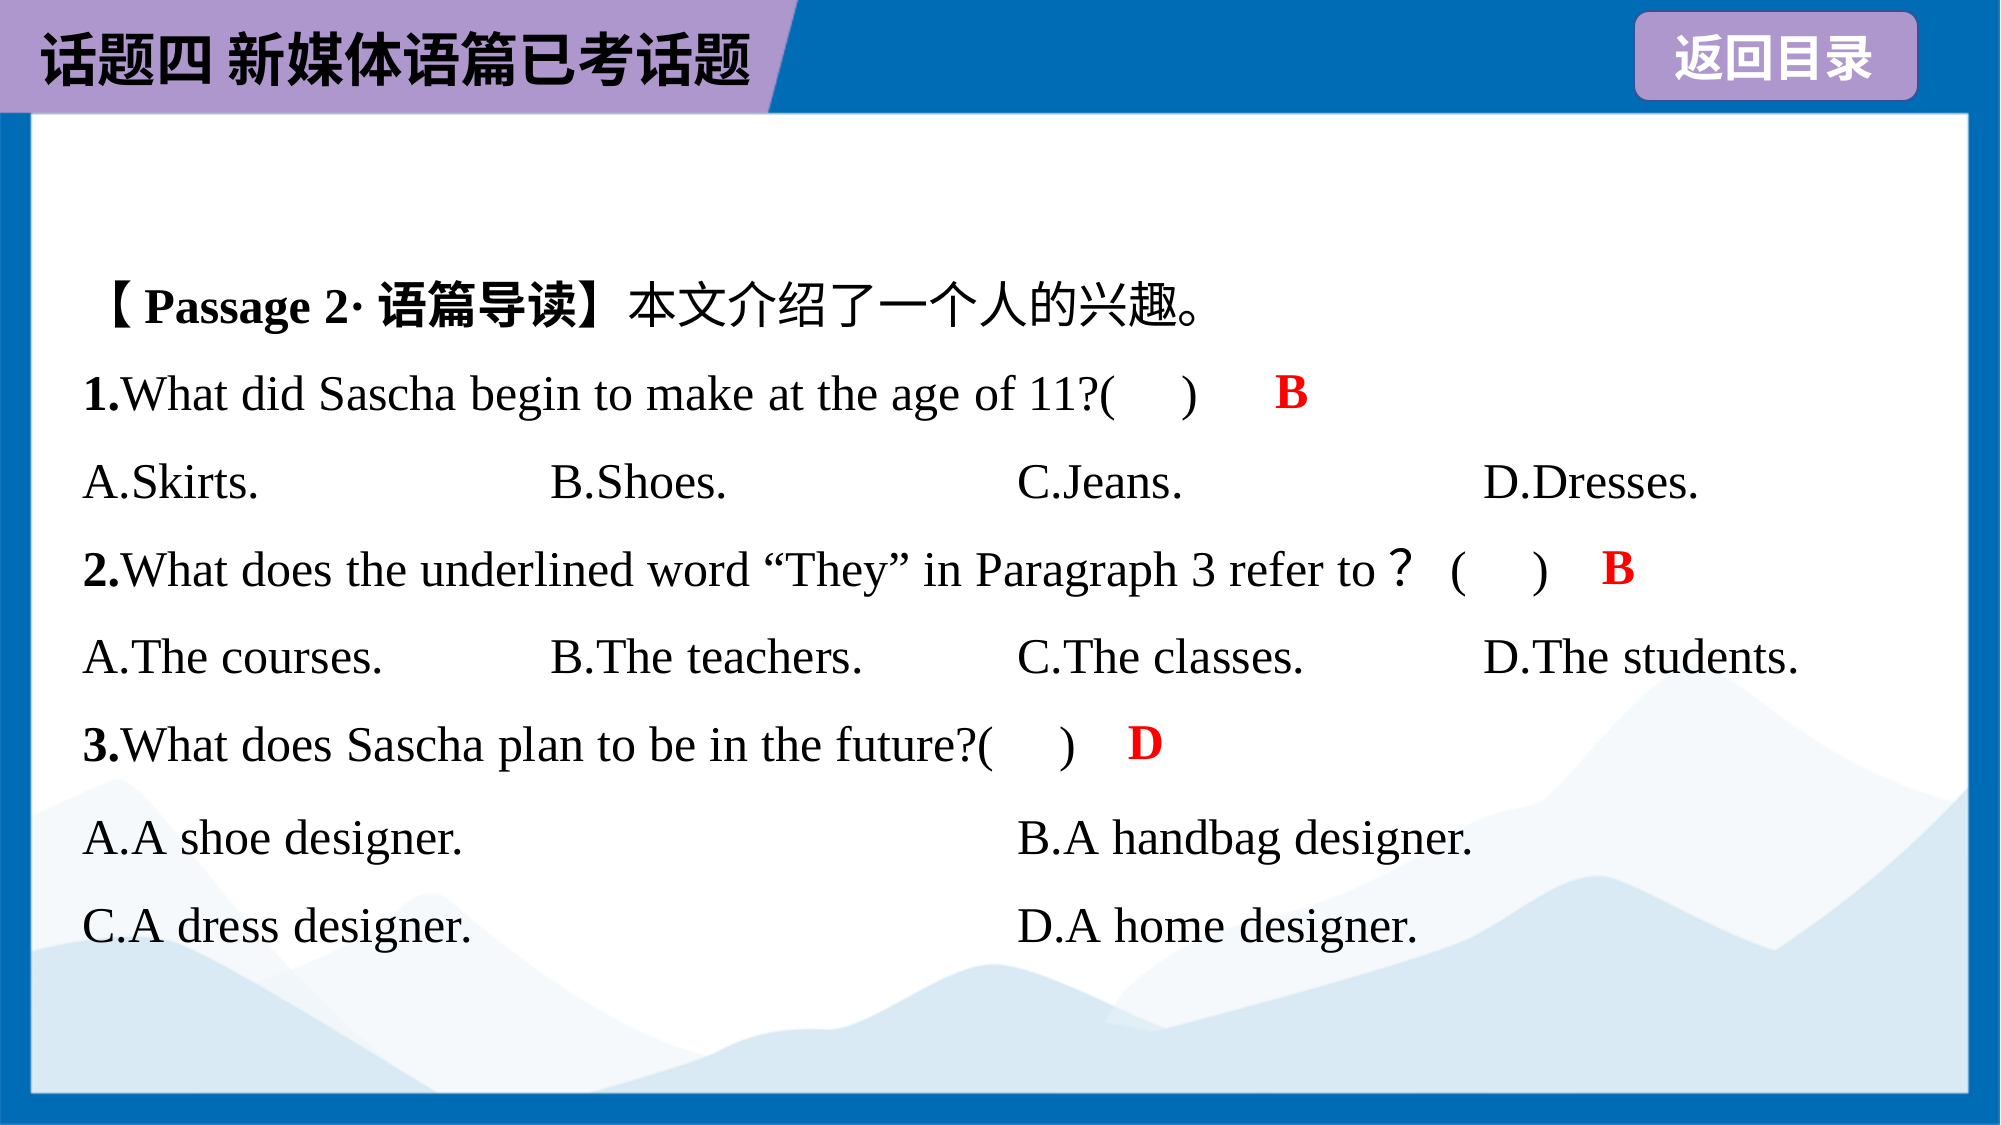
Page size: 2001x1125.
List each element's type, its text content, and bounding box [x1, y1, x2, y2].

text_box D [1109, 682, 1182, 761]
text_box A.A shoe designer. B.A handbag designer. C.A dress designer. D.A home designer. [82, 772, 1917, 943]
text_box B [1583, 506, 1654, 586]
picture [0, 0, 2000, 1125]
text_box B [1256, 331, 1327, 410]
text_box 2.What does the underlined word “They” in Paragraph 3 refer to？( ) [82, 508, 1917, 587]
text_box 【Passage 2·语篇导读】本文介绍了一个人的兴趣。 [82, 245, 1917, 324]
text_box A.Skirts. B.Shoes. C.Jeans. D.Dresses. [82, 420, 1917, 499]
text_box A.The courses. B.The teachers. C.The classes. D.The students. [82, 596, 1917, 675]
text_box 3.What does Sascha plan to be in the future?( ) [82, 684, 1917, 762]
text_box 1.What did Sascha begin to make at the age of 11?( ) [82, 333, 1917, 412]
